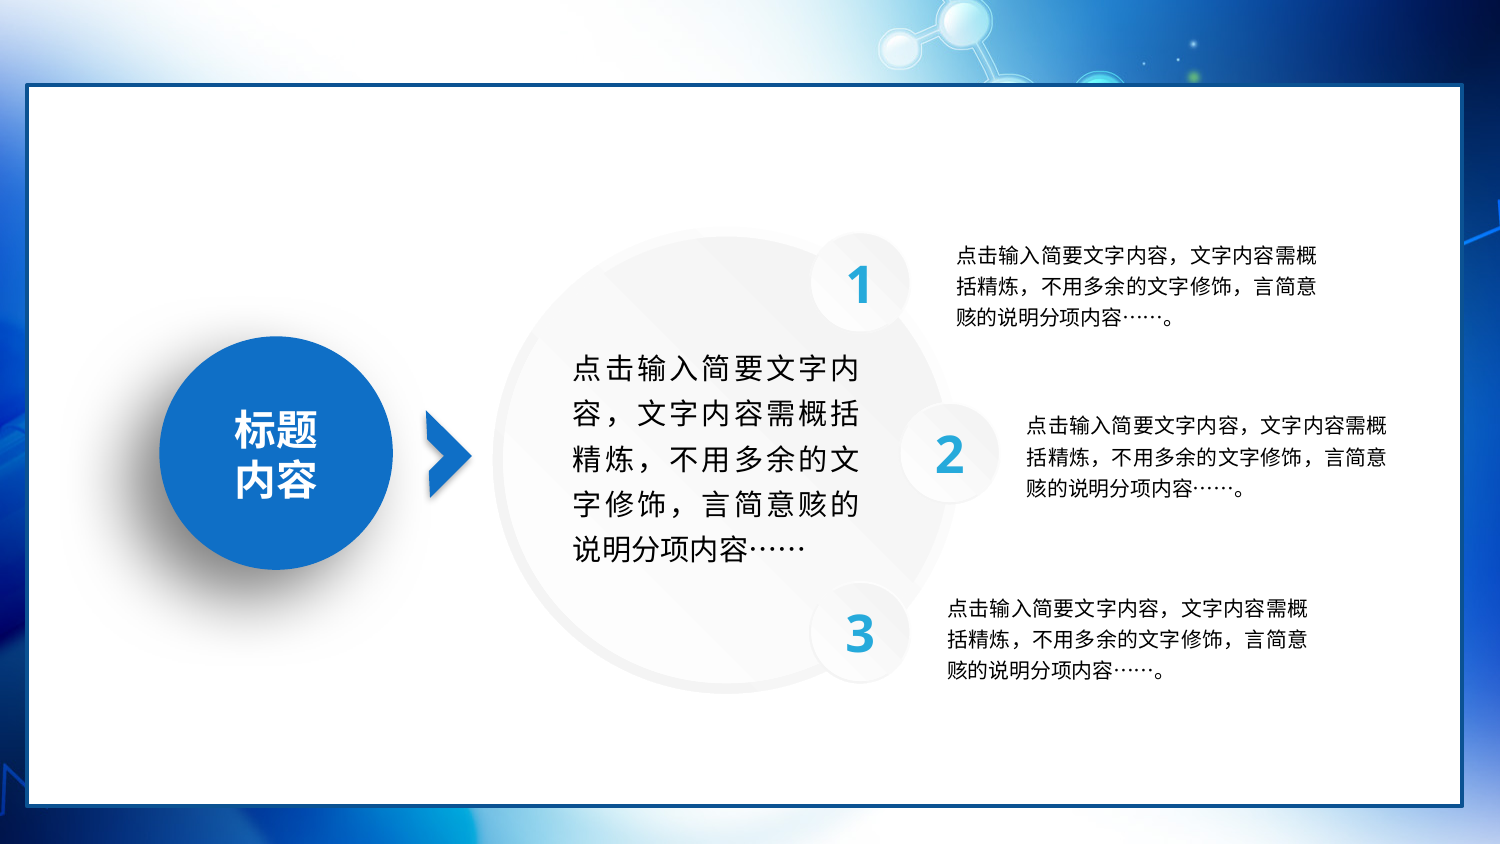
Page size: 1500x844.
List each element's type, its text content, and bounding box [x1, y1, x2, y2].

text_box [425, 410, 472, 498]
text_box 点击输入简要文字内容，文字内容需概括精炼，不用多余的文字修饰，言简意赅的说明分项内容……。 [1026, 406, 1388, 501]
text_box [898, 401, 1002, 505]
text_box [157, 334, 395, 572]
text_box 点击输入简要文字内容，文字内容需概括精炼，不用多余的文字修饰，言简意赅的说明分项内容……。 [965, 236, 1317, 330]
text_box 标题 内容 [234, 403, 318, 504]
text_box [492, 226, 961, 694]
text_box 点击输入简要文字内容，文字内容需概括精炼，不用多余的文字修饰，言简意赅的说明分项内容……。 [965, 589, 1309, 684]
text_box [808, 580, 912, 684]
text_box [808, 231, 912, 334]
picture [0, 0, 1500, 844]
